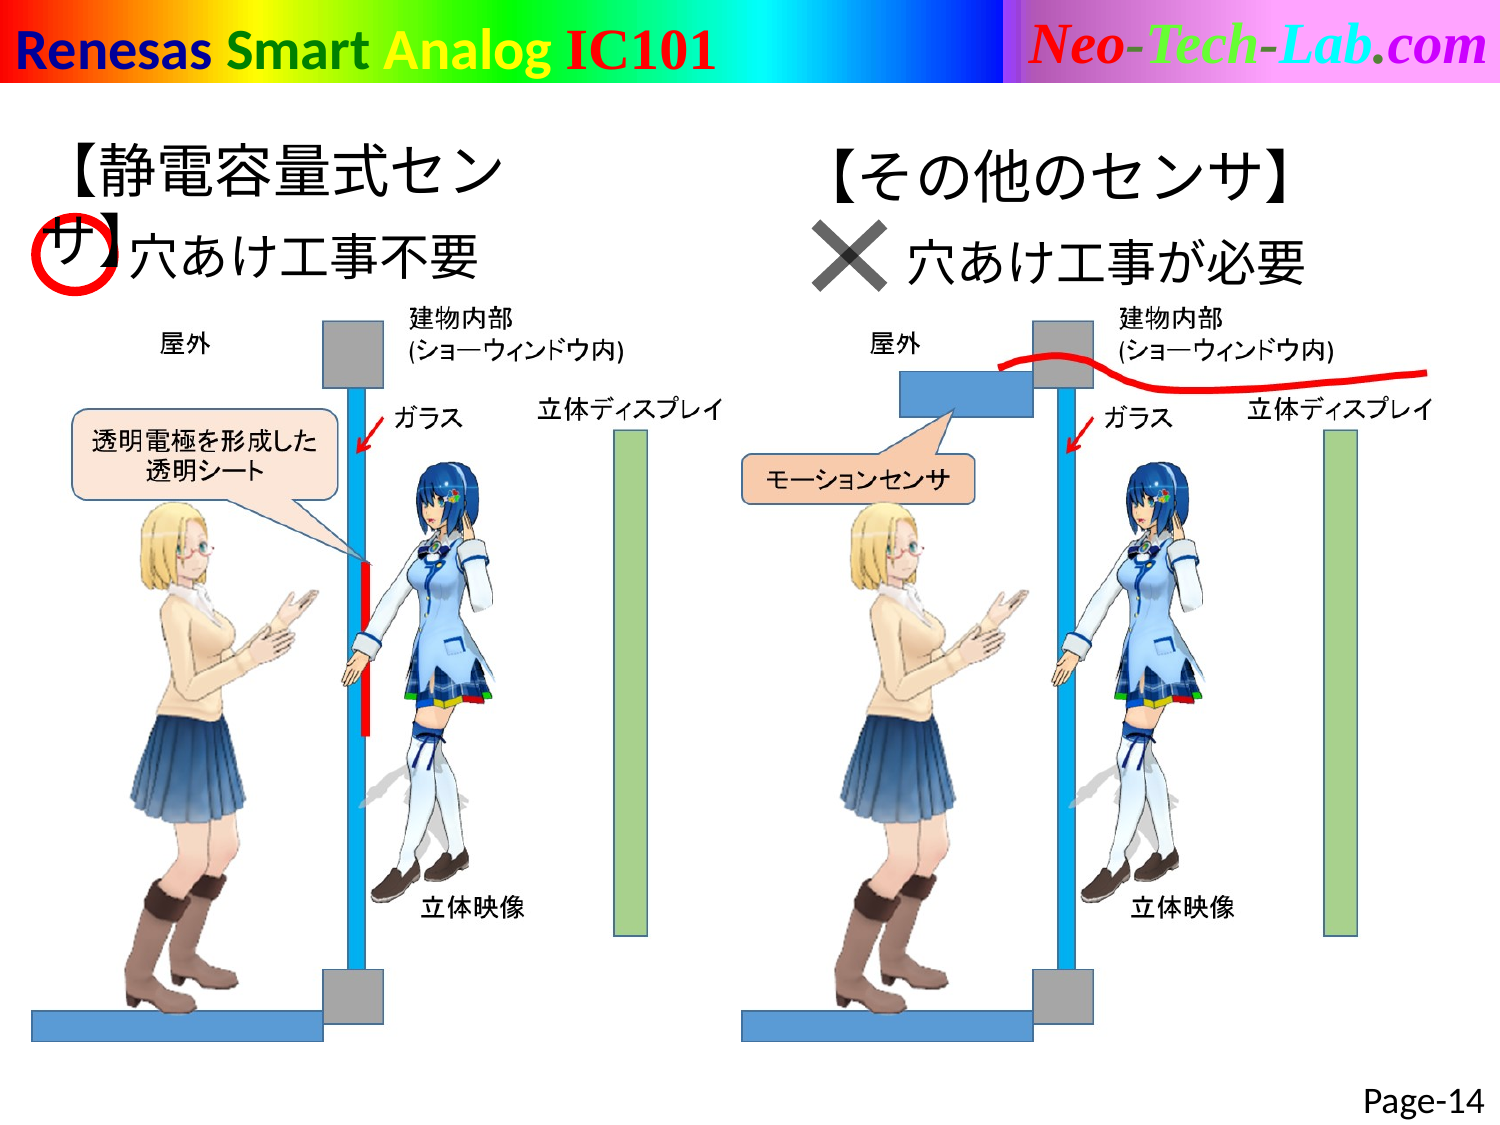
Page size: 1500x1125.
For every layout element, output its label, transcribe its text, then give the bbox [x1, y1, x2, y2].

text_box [25, 126, 1452, 1042]
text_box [0, 0, 1500, 90]
text_box Page-14 [1334, 1068, 1500, 1125]
